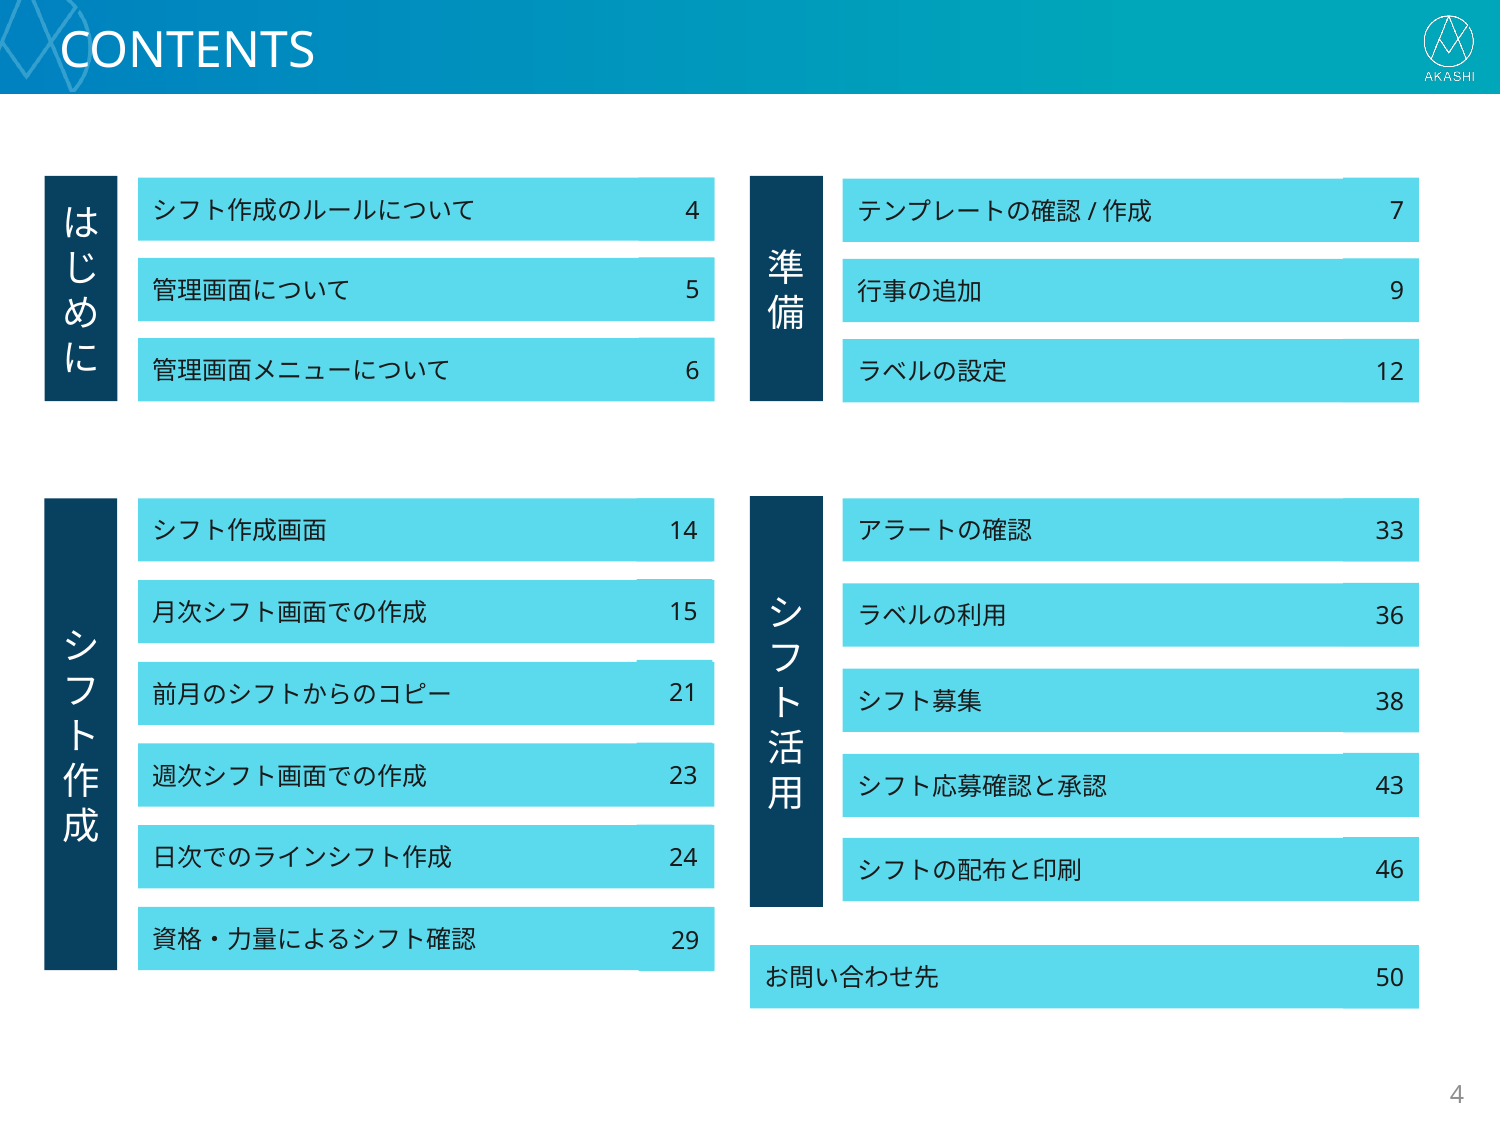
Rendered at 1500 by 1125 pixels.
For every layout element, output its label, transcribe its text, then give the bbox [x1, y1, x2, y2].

text_box 5 [638, 256, 715, 322]
text_box 前月のシフトからのコピー [137, 661, 715, 726]
slide_number 3 [1141, 1065, 1480, 1125]
text_box シフト作成画面 [137, 497, 636, 563]
text_box 4 [638, 176, 715, 242]
text_box 月次シフト画面での作成 [137, 579, 715, 644]
text_box シフト募集 [842, 668, 1342, 733]
text_box ラベルの利用 [842, 582, 1420, 648]
text_box シフト 活用 [749, 495, 824, 908]
text_box お問い合わせ先 [749, 944, 1342, 1009]
text_box 12 [1342, 338, 1420, 403]
text_box 9 [1342, 257, 1420, 323]
text_box 21 [636, 659, 713, 724]
text_box 50 [1342, 944, 1420, 1009]
text_box 24 [636, 824, 713, 889]
text_box 行事の追加 [842, 258, 1342, 323]
text_box アラートの確認 [842, 497, 1342, 563]
text_box 43 [1342, 752, 1420, 817]
text_box テンプレートの確認/作成 [842, 178, 1420, 243]
text_box 7 [1342, 176, 1420, 242]
text_box 資格・力量によるシフト確認 [137, 906, 715, 971]
text_box 日次でのラインシフト作成 [137, 824, 636, 889]
title CONTENTS [44, 0, 1393, 92]
text_box シフト応募確認と承認 [842, 753, 1420, 818]
text_box シフト 作成 [43, 497, 118, 971]
text_box 33 [1342, 497, 1420, 563]
text_box 29 [638, 907, 715, 972]
text_box 管理画面メニューについて [137, 337, 638, 402]
text_box 管理画面について [137, 257, 638, 322]
text_box 準備 [749, 175, 824, 402]
text_box シフト作成のルールについて [137, 176, 638, 242]
picture [1416, 7, 1481, 89]
text_box 46 [1342, 836, 1420, 901]
text_box シフトの配布と印刷 [842, 837, 1420, 902]
text_box 6 [638, 337, 715, 402]
text_box 38 [1342, 668, 1420, 733]
text_box 週次シフト画面での作成 [137, 742, 715, 808]
text_box 14 [636, 497, 713, 563]
text_box 15 [636, 578, 713, 643]
text_box 23 [636, 741, 713, 807]
text_box はじめに [44, 175, 118, 402]
text_box ラベルの設定 [842, 338, 1342, 403]
text_box 36 [1342, 582, 1420, 647]
